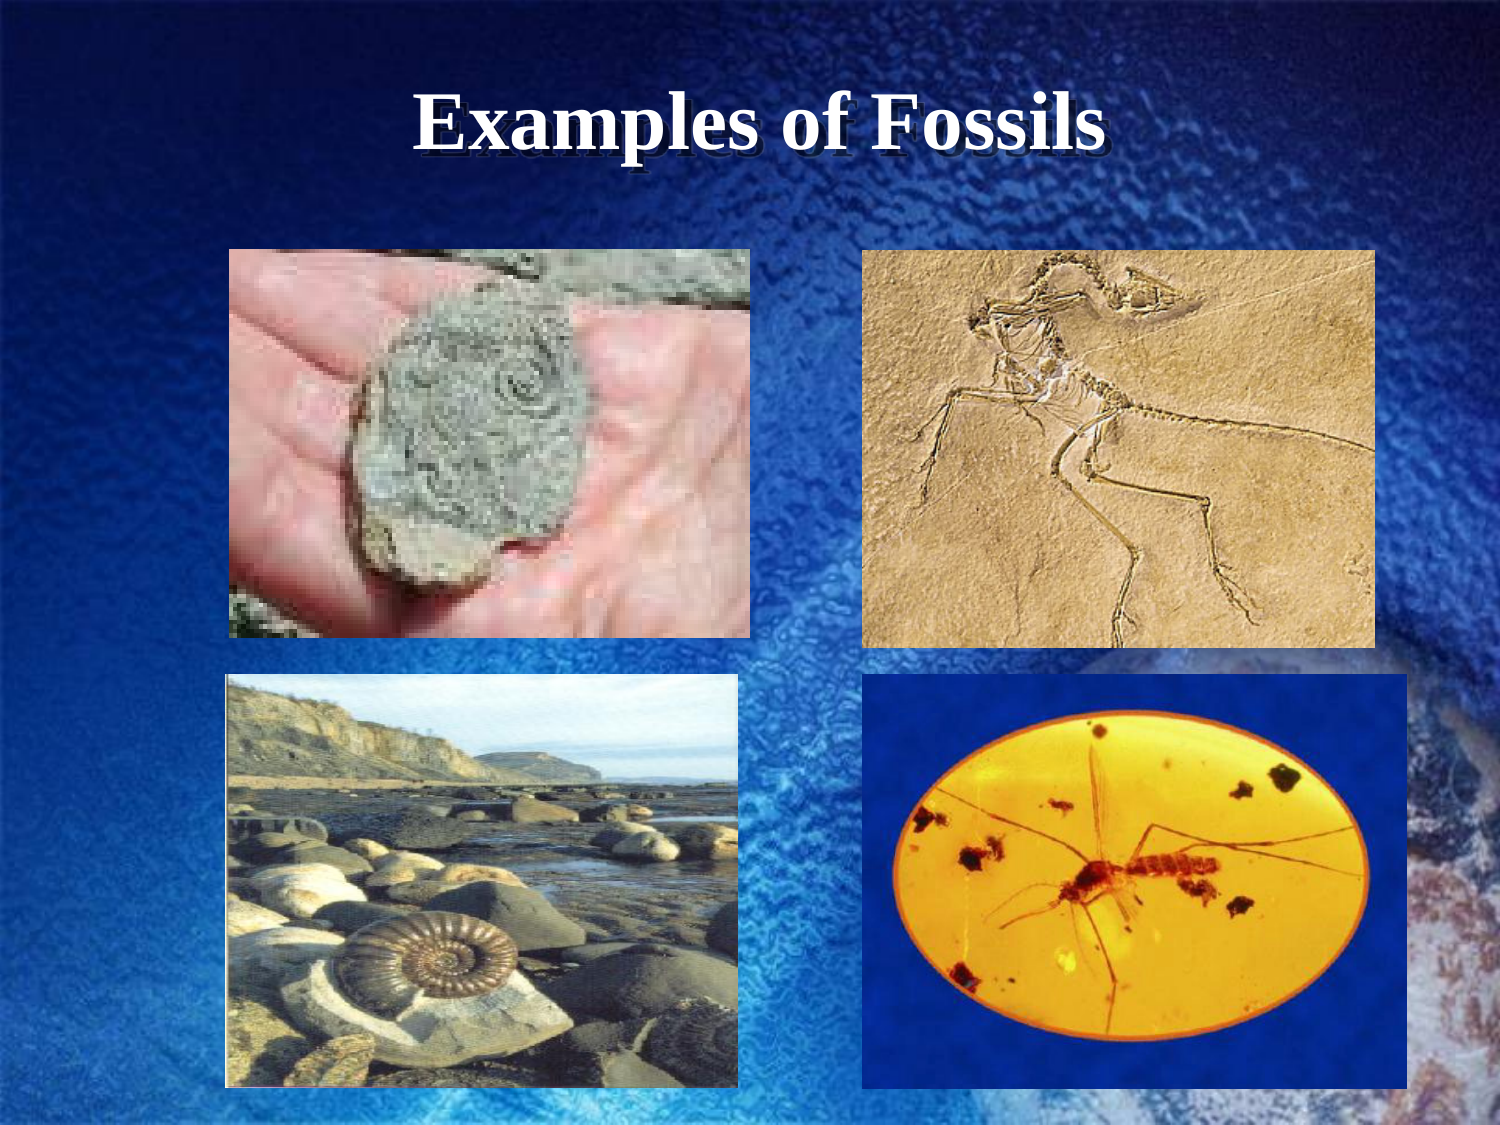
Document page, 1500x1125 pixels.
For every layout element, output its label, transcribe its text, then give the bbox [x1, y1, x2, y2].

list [862, 674, 1407, 1089]
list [862, 250, 1376, 649]
picture [0, 0, 1500, 1125]
title Examples of Fossils [74, 44, 1426, 188]
